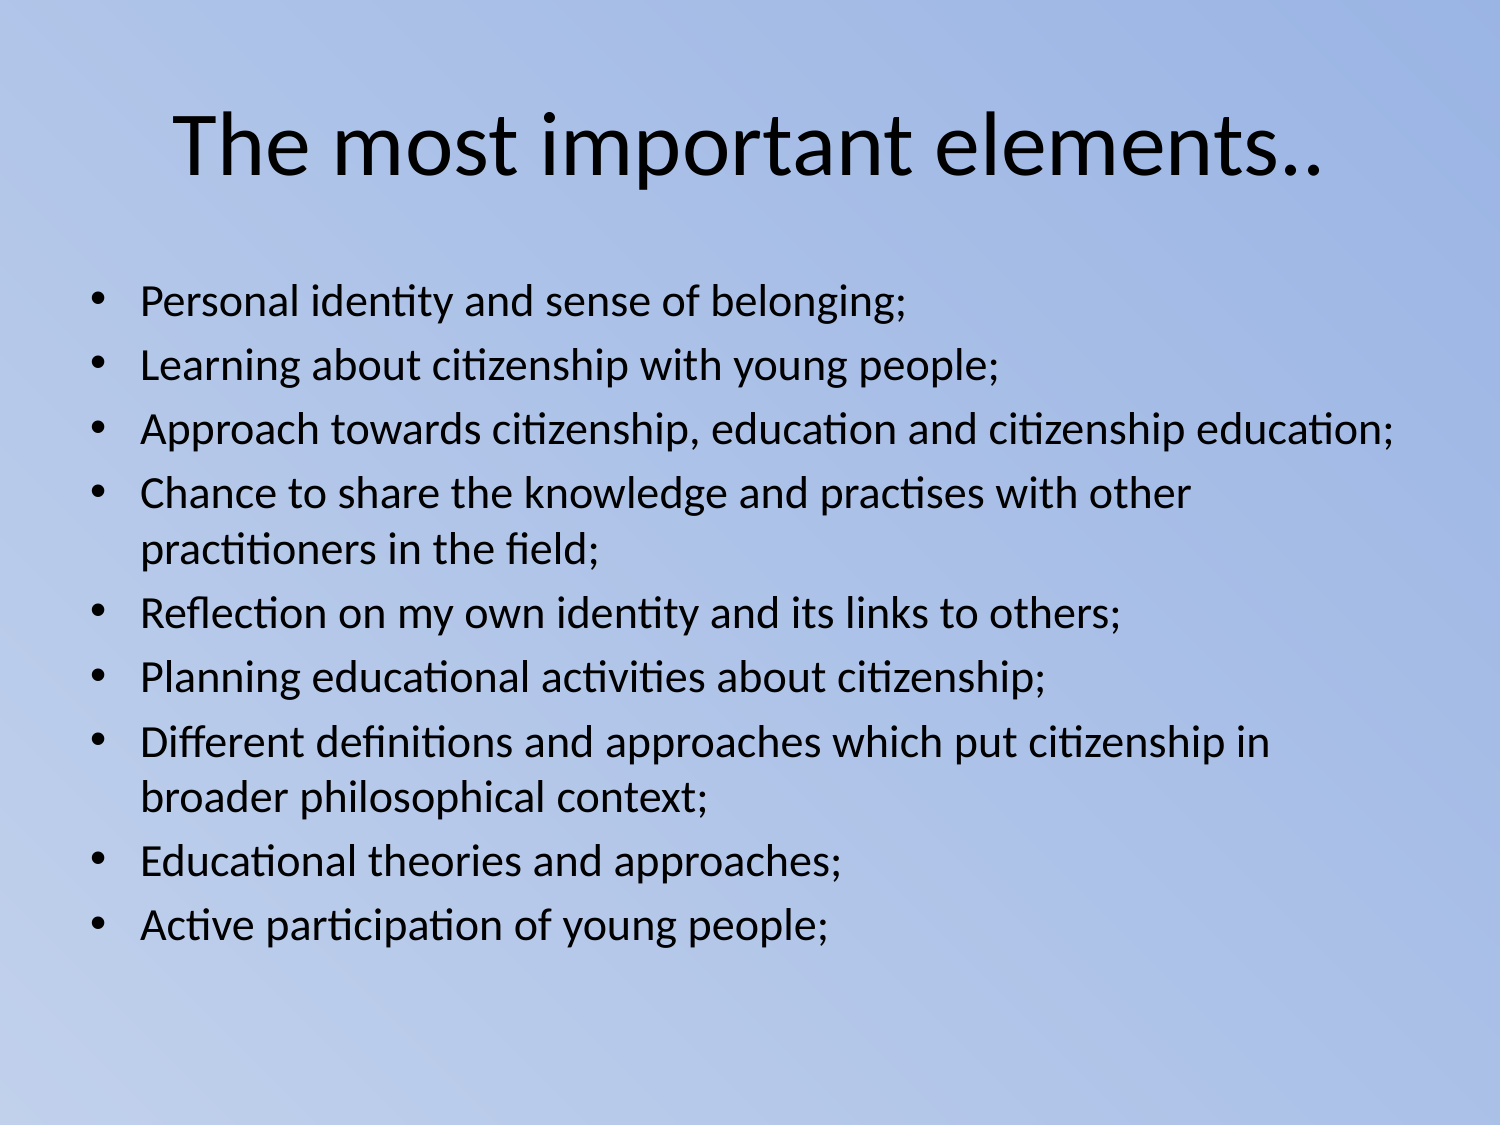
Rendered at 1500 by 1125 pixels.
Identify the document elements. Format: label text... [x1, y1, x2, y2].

list Personal identity and sense of belonging; Learning about citizenship with young people; Approach towards citizenship, education and citizenship education; Chance to share the knowledge and practises with other practitioners in the field; Reflection on my own identity and its links to others; Planning educational activities about citizenship; Different definitions and approaches which put citizenship in broader philosophical context; Educational theories and approaches; Active participation of young people; [75, 262, 1425, 1005]
title The most important elements.. [75, 45, 1425, 233]
